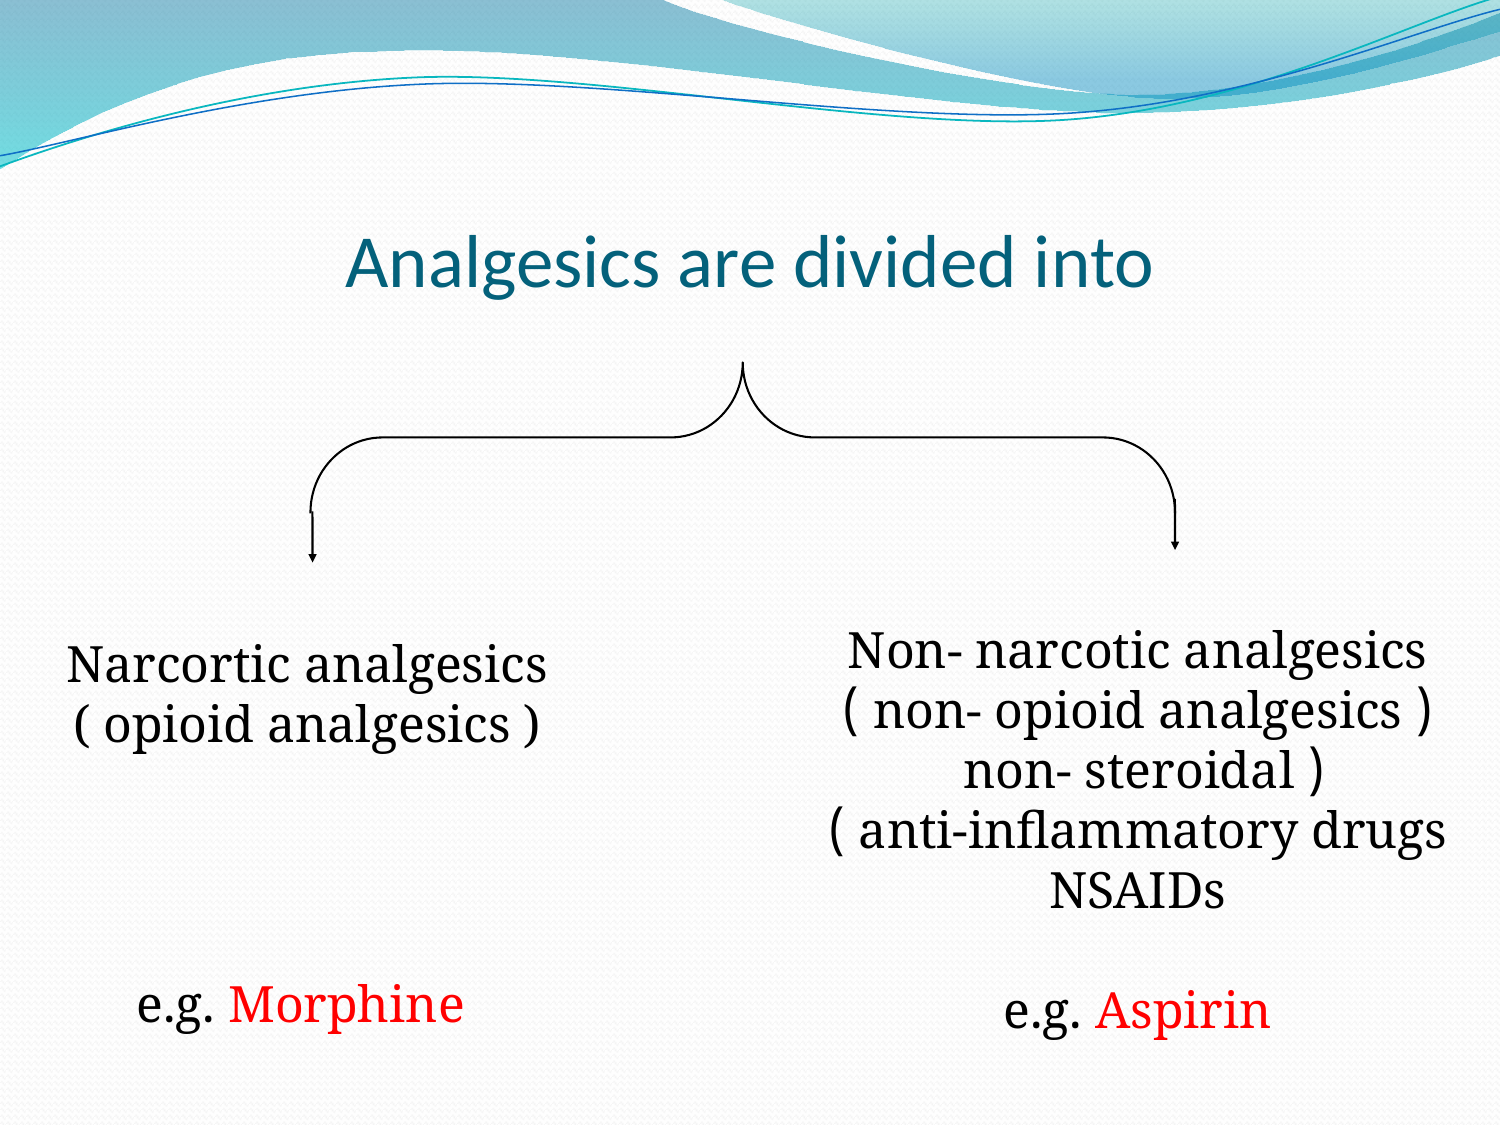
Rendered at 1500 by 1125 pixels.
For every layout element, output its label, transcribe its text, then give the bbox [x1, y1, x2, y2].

text_box Narcortic analgesics ( opioid analgesics ) e.g. Morphine [51, 624, 563, 1040]
text_box [310, 362, 1174, 513]
text_box [1170, 499, 1180, 550]
text_box [308, 512, 317, 563]
title Analgesics are divided into [75, 115, 1425, 303]
text_box Non- narcotic analgesics ( non- opioid analgesics ) ( non- steroidal anti-inflammatory drugs ) NSAIDs e.g. Aspirin [813, 610, 1462, 1046]
